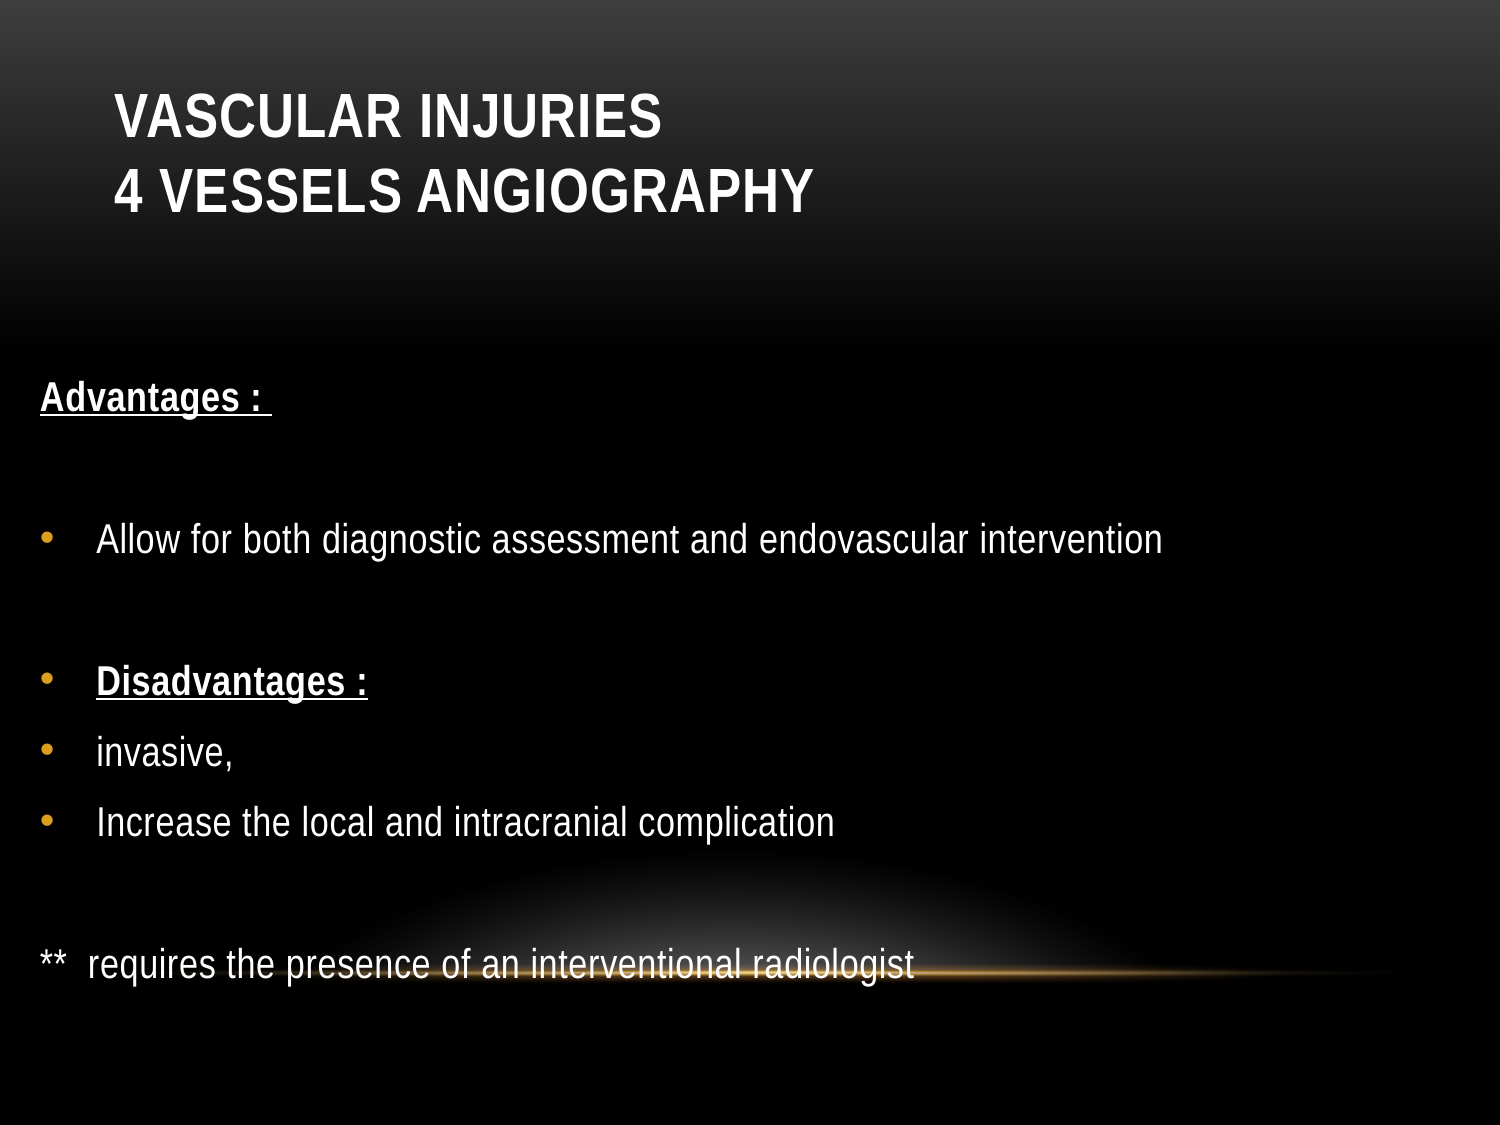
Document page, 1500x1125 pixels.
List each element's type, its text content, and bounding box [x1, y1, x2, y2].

list Advantages : Allow for both diagnostic assessment and endovascular intervention Disadvantages : invasive, Increase the local and intracranial complication ** requires the presence of an interventional radiologist [24, 362, 1425, 1005]
title Vascular injuries 4 vessels angiography [99, 45, 1400, 233]
picture [0, 0, 1500, 1125]
